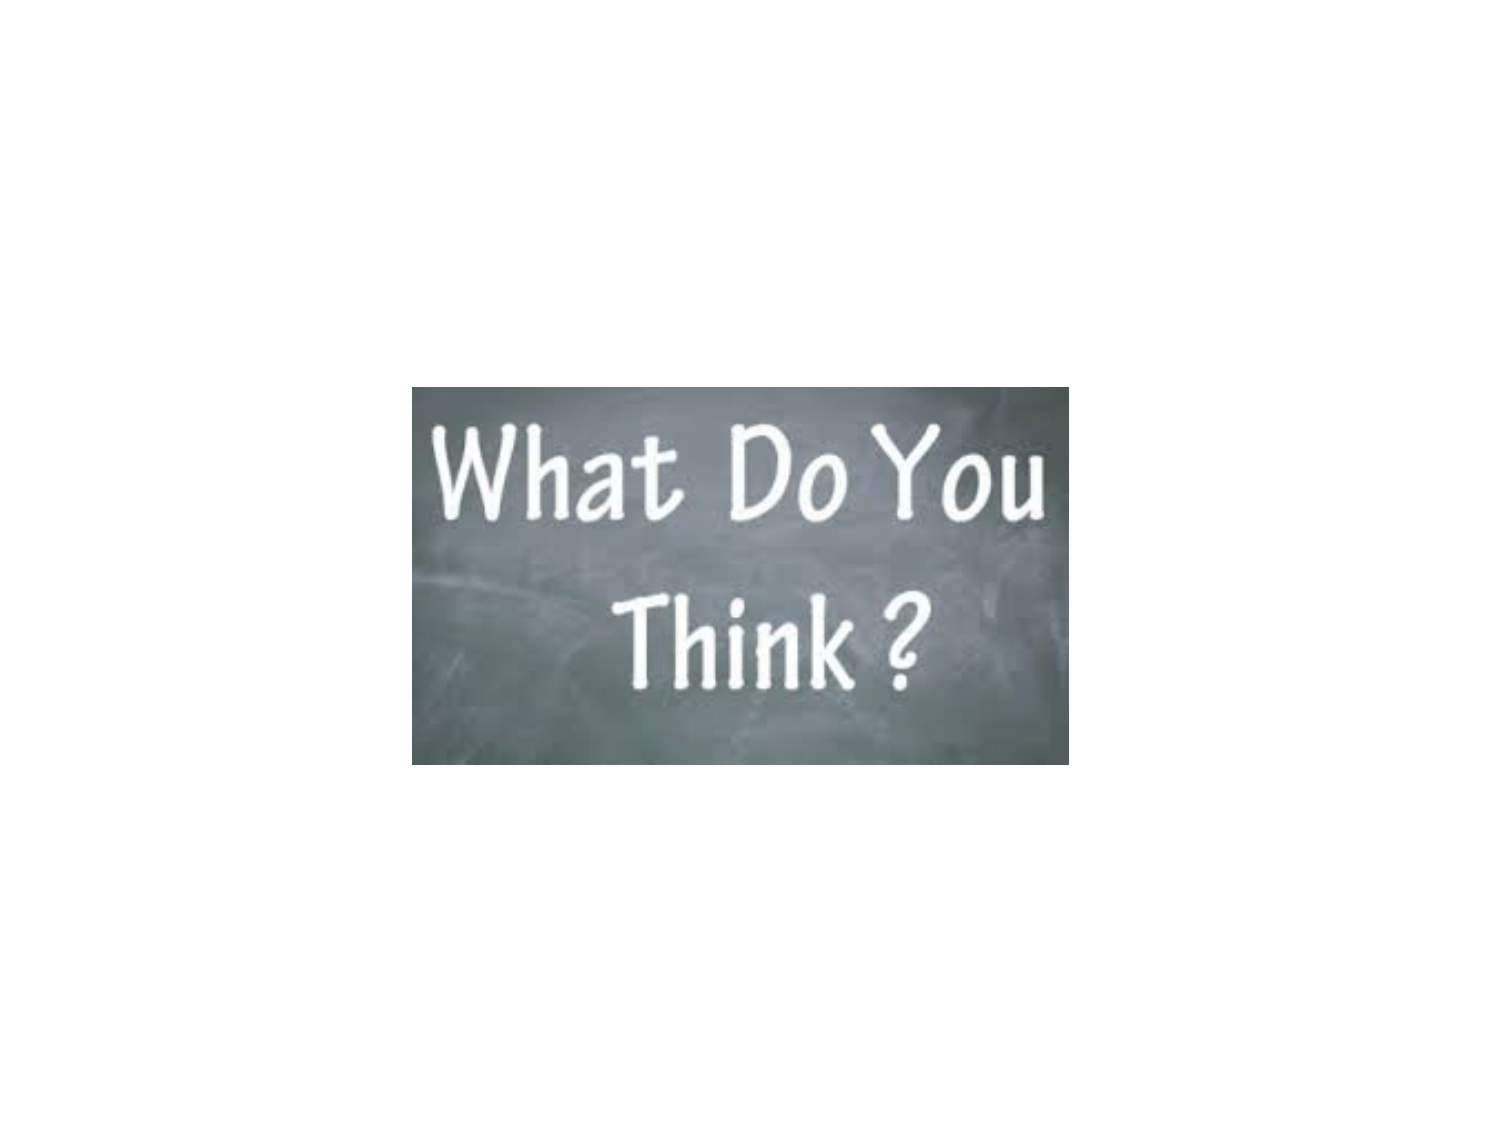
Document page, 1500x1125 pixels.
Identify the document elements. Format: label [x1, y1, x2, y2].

picture [412, 387, 1069, 765]
